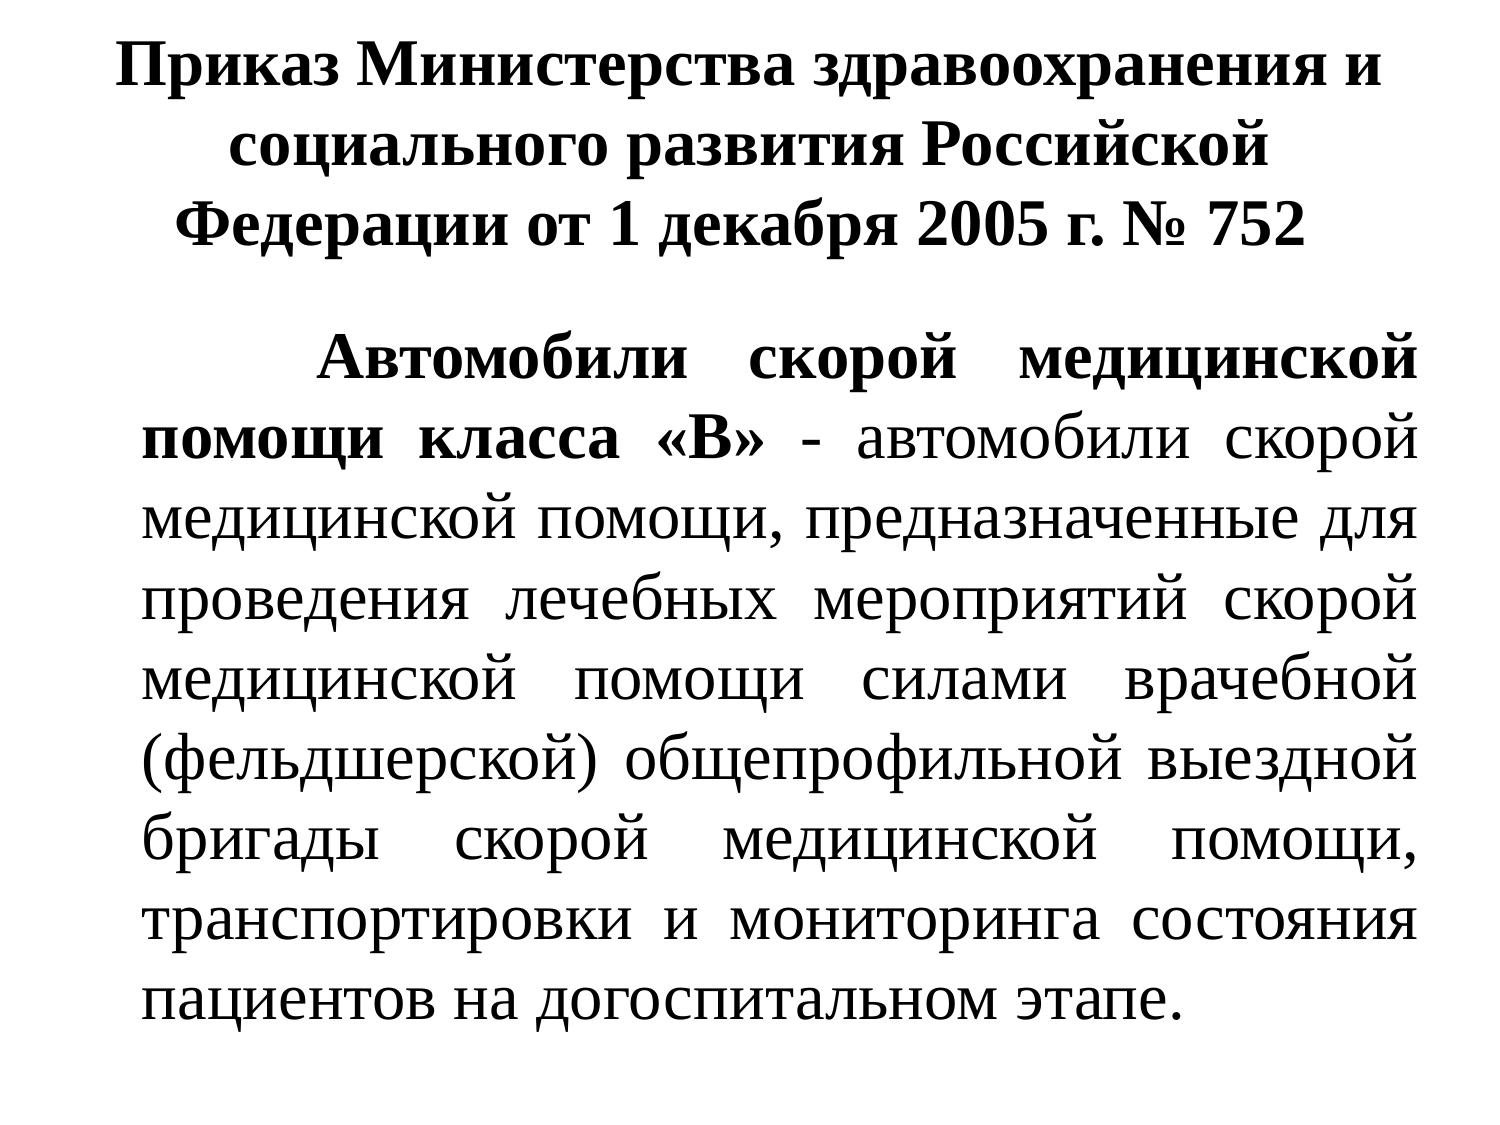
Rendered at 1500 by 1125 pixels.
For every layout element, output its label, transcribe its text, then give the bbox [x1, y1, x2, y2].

title Приказ Министерства здравоохранения и социального развития Российской Федерации от 1 декабря 2005 г. № 752 [75, 45, 1425, 233]
list Автомобили скорой медицинской помощи класса «В» - автомобили скорой медицинской помощи, предназначенные для проведения лечебных мероприятий скорой медицинской помощи силами врачебной (фельдшерской) общепрофильной выездной бригады скорой медицинской помощи, транспортировки и мониторинга состояния пациентов на догоспитальном этапе. [70, 304, 1436, 1043]
